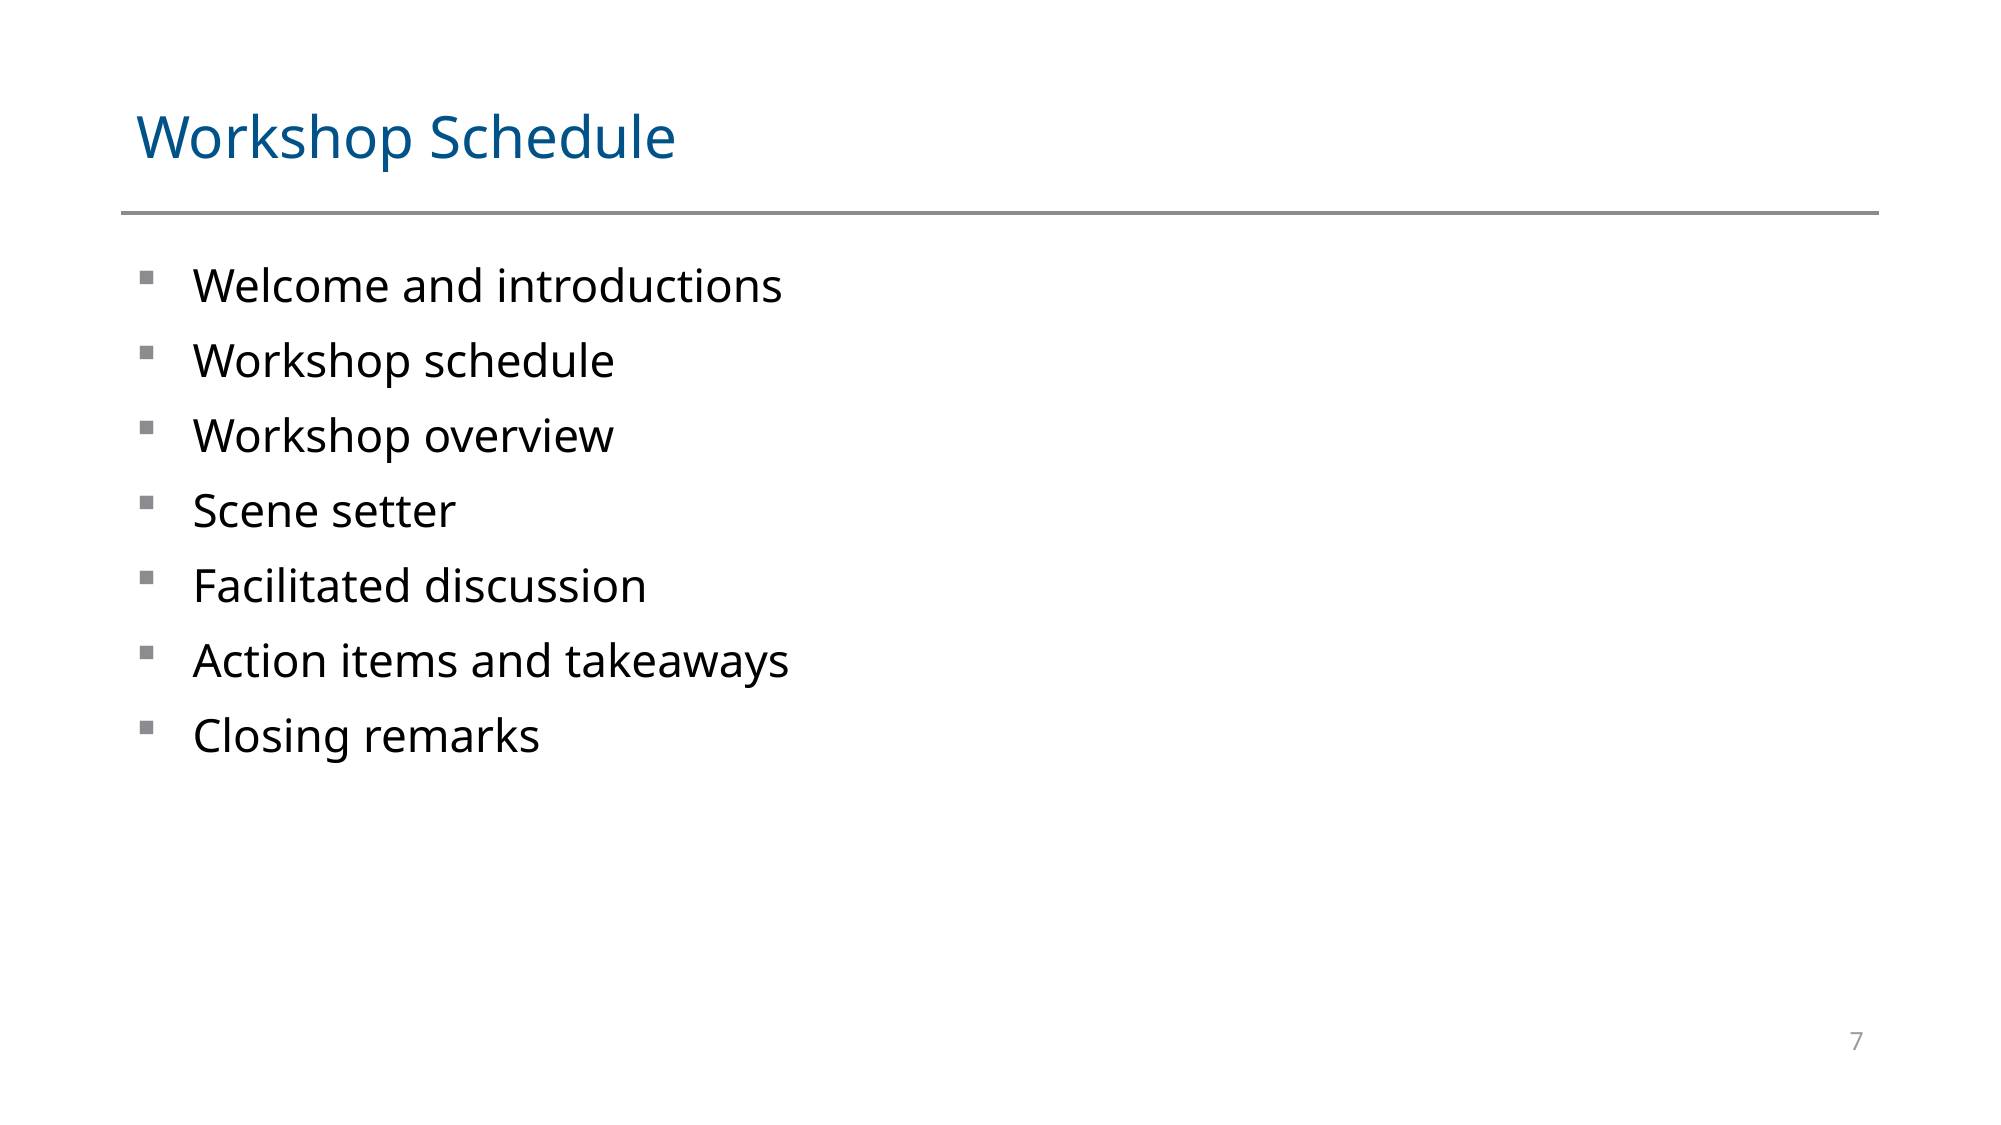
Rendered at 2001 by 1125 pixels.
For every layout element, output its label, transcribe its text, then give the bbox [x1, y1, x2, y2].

list Welcome and introductions Workshop schedule Workshop overview Scene setter Facilitated discussion Action items and takeaways Closing remarks [121, 249, 1879, 924]
slide_number 7 [1728, 1012, 1879, 1073]
title Workshop Schedule [121, 74, 1879, 197]
